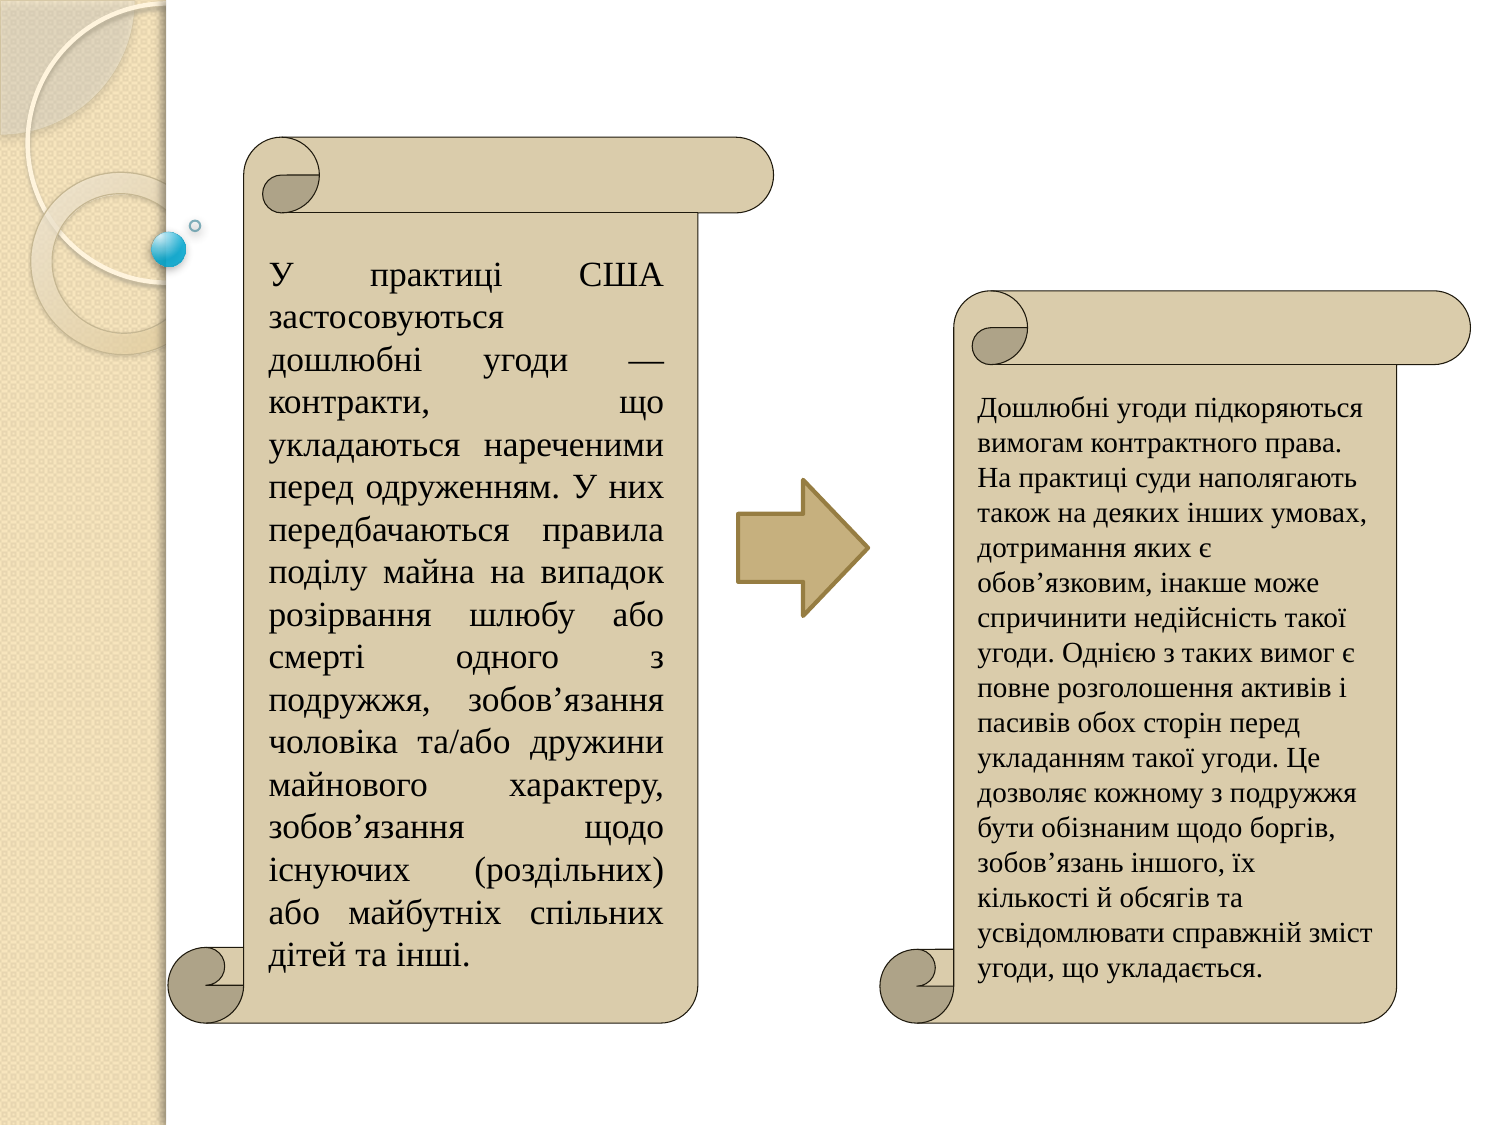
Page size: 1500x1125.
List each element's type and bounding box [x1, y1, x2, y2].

text_box [167, 136, 774, 1024]
text_box [780, 477, 871, 618]
text_box [879, 290, 1471, 1024]
